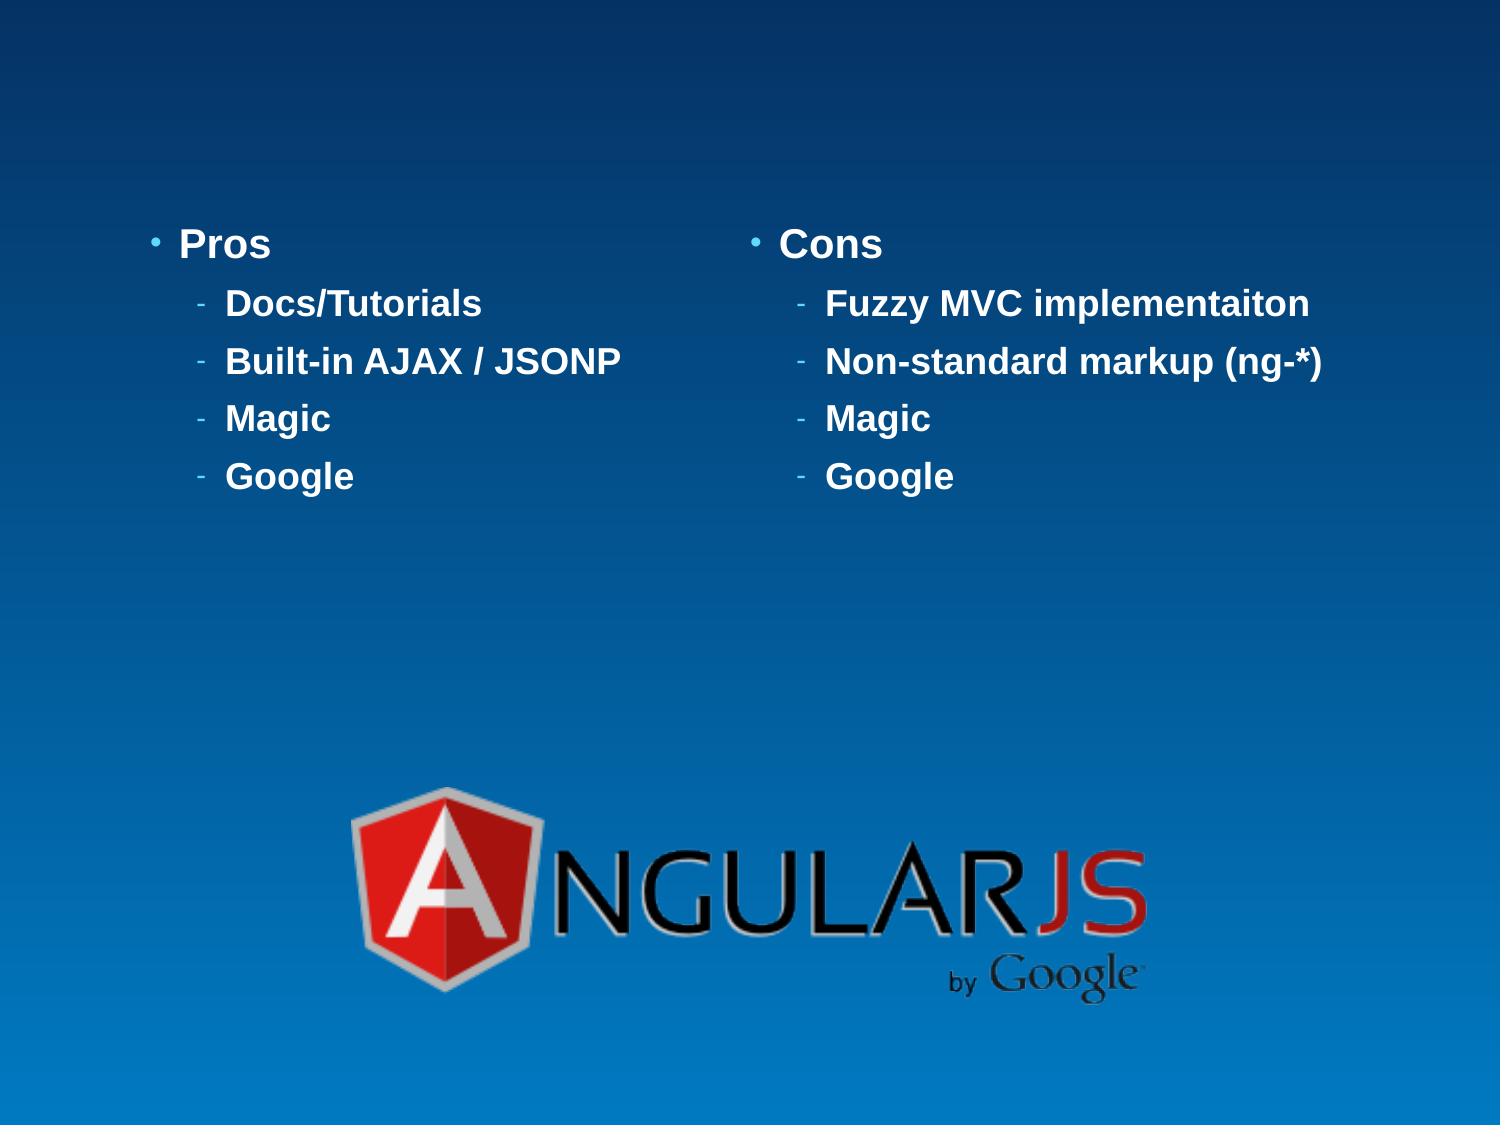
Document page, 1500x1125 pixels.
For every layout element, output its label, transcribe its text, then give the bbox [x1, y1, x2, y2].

picture [350, 787, 1150, 1013]
list Pros Docs/Tutorials Built-in AJAX / JSONP Magic Google Cons Fuzzy MVC implementaiton Non-standard markup (ng-*) Magic Google [150, 216, 1350, 780]
